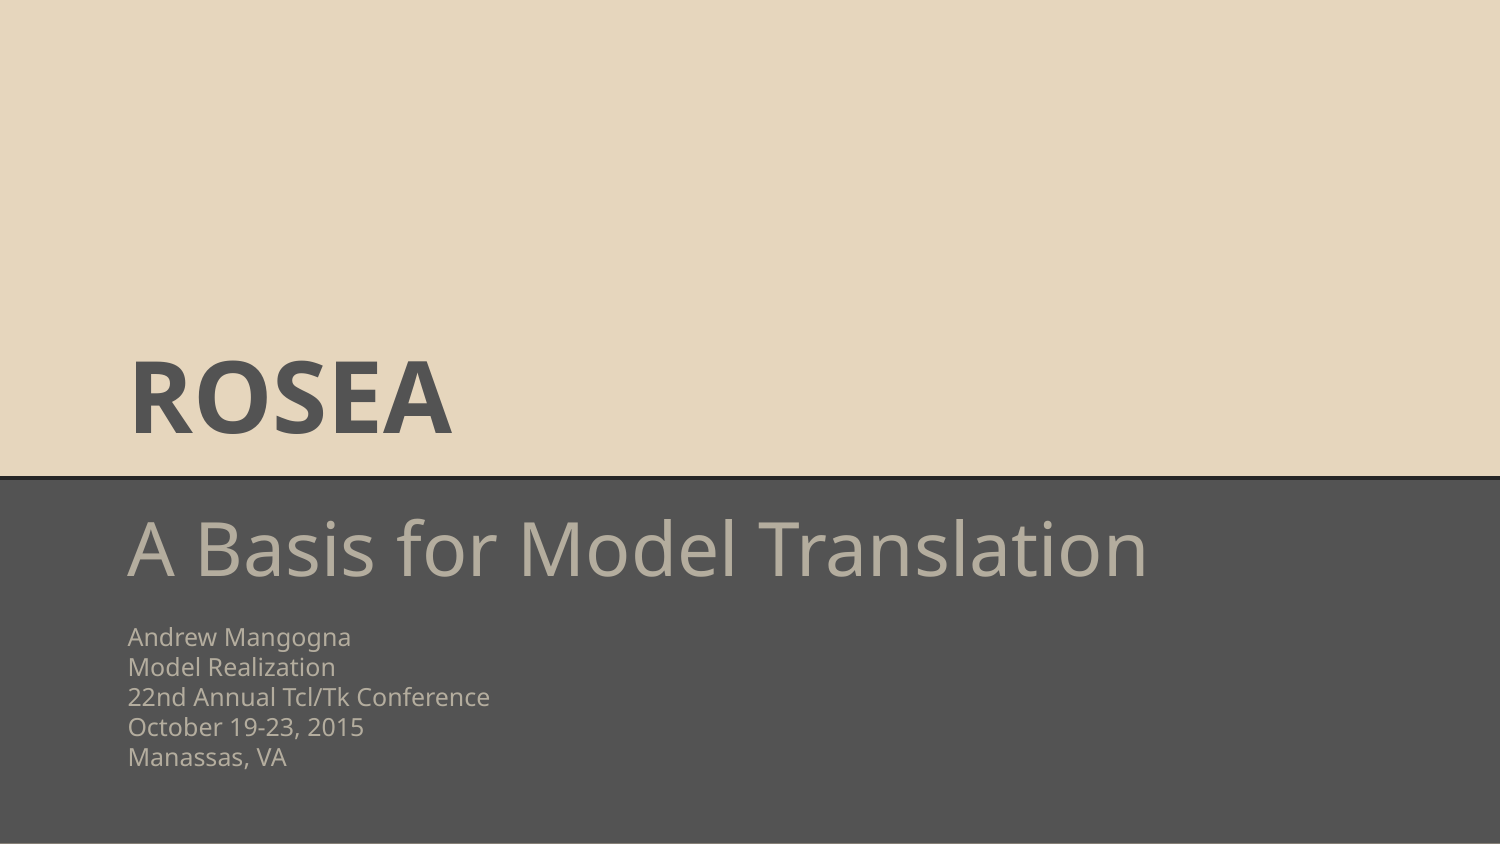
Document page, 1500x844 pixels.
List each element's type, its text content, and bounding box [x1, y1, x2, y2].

subtitle A Basis for Model Translation Andrew Mangogna Model Realization 22nd Annual Tcl/Tk Conference October 19-23, 2015 Manassas, VA [112, 486, 1388, 788]
title ROSEA [112, 265, 1388, 469]
